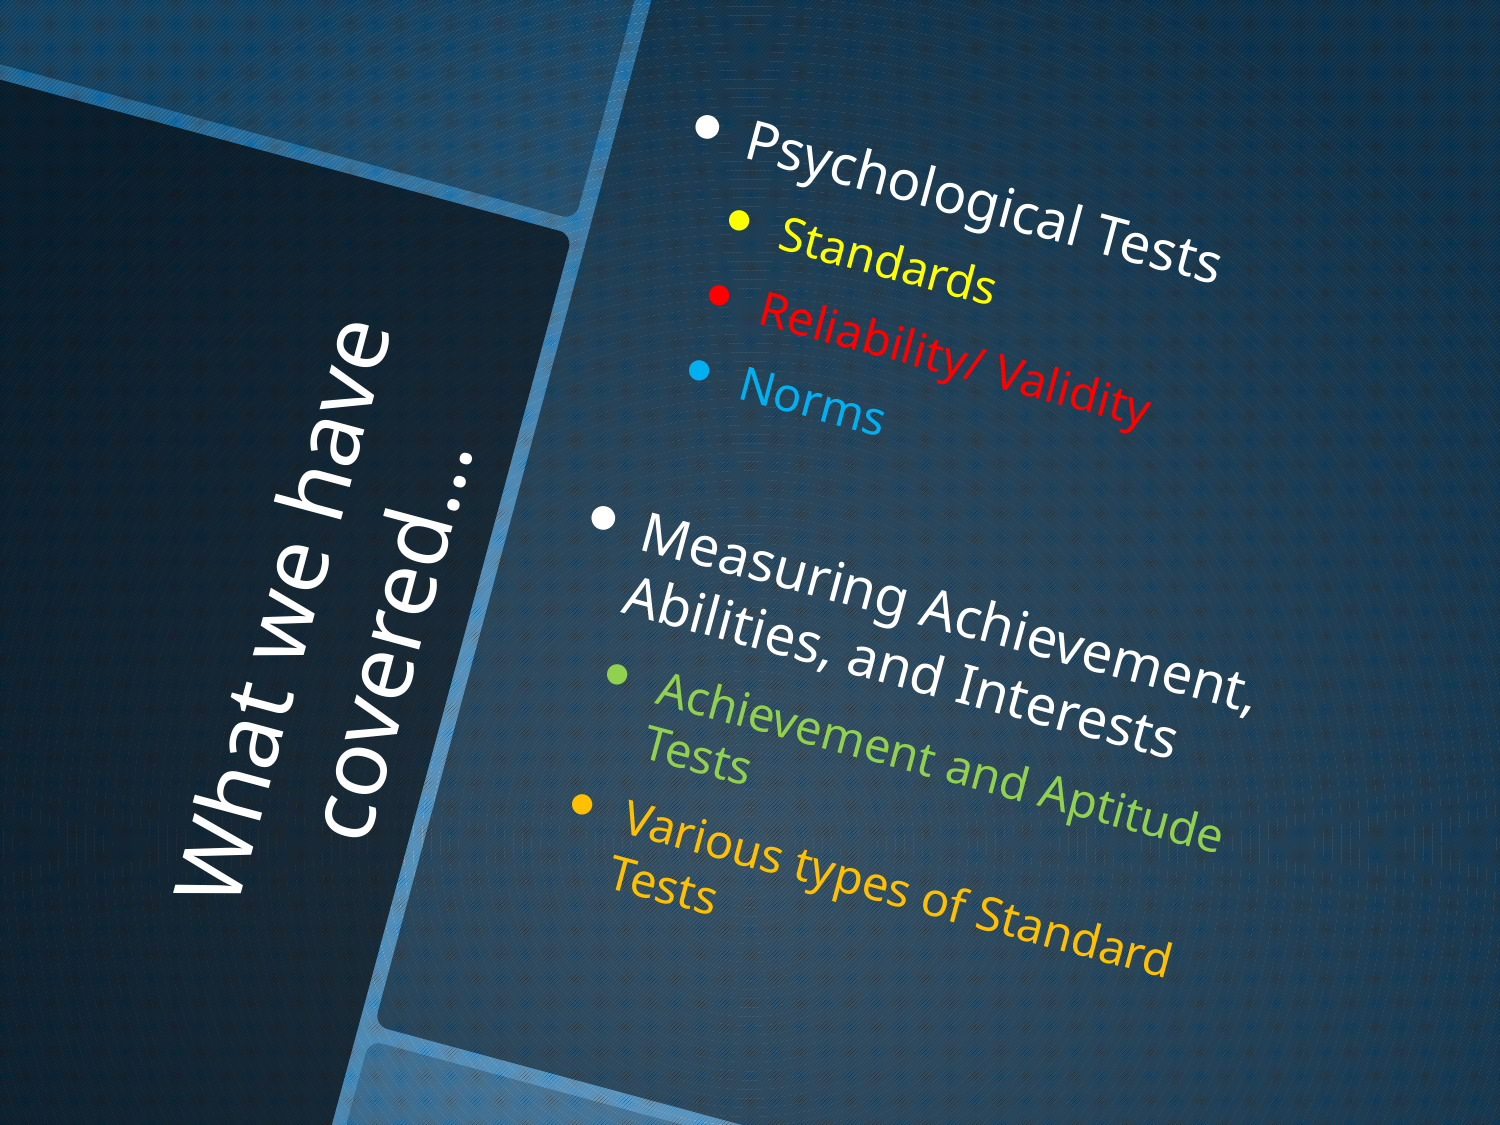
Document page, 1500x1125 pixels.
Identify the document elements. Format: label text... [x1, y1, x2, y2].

list Psychological Tests Standards Reliability/ Validity Norms Measuring Achievement, Abilities, and Interests Achievement and Aptitude Tests Various types of Standard Tests [475, 72, 1430, 1076]
title What we have covered… [69, 181, 554, 1056]
